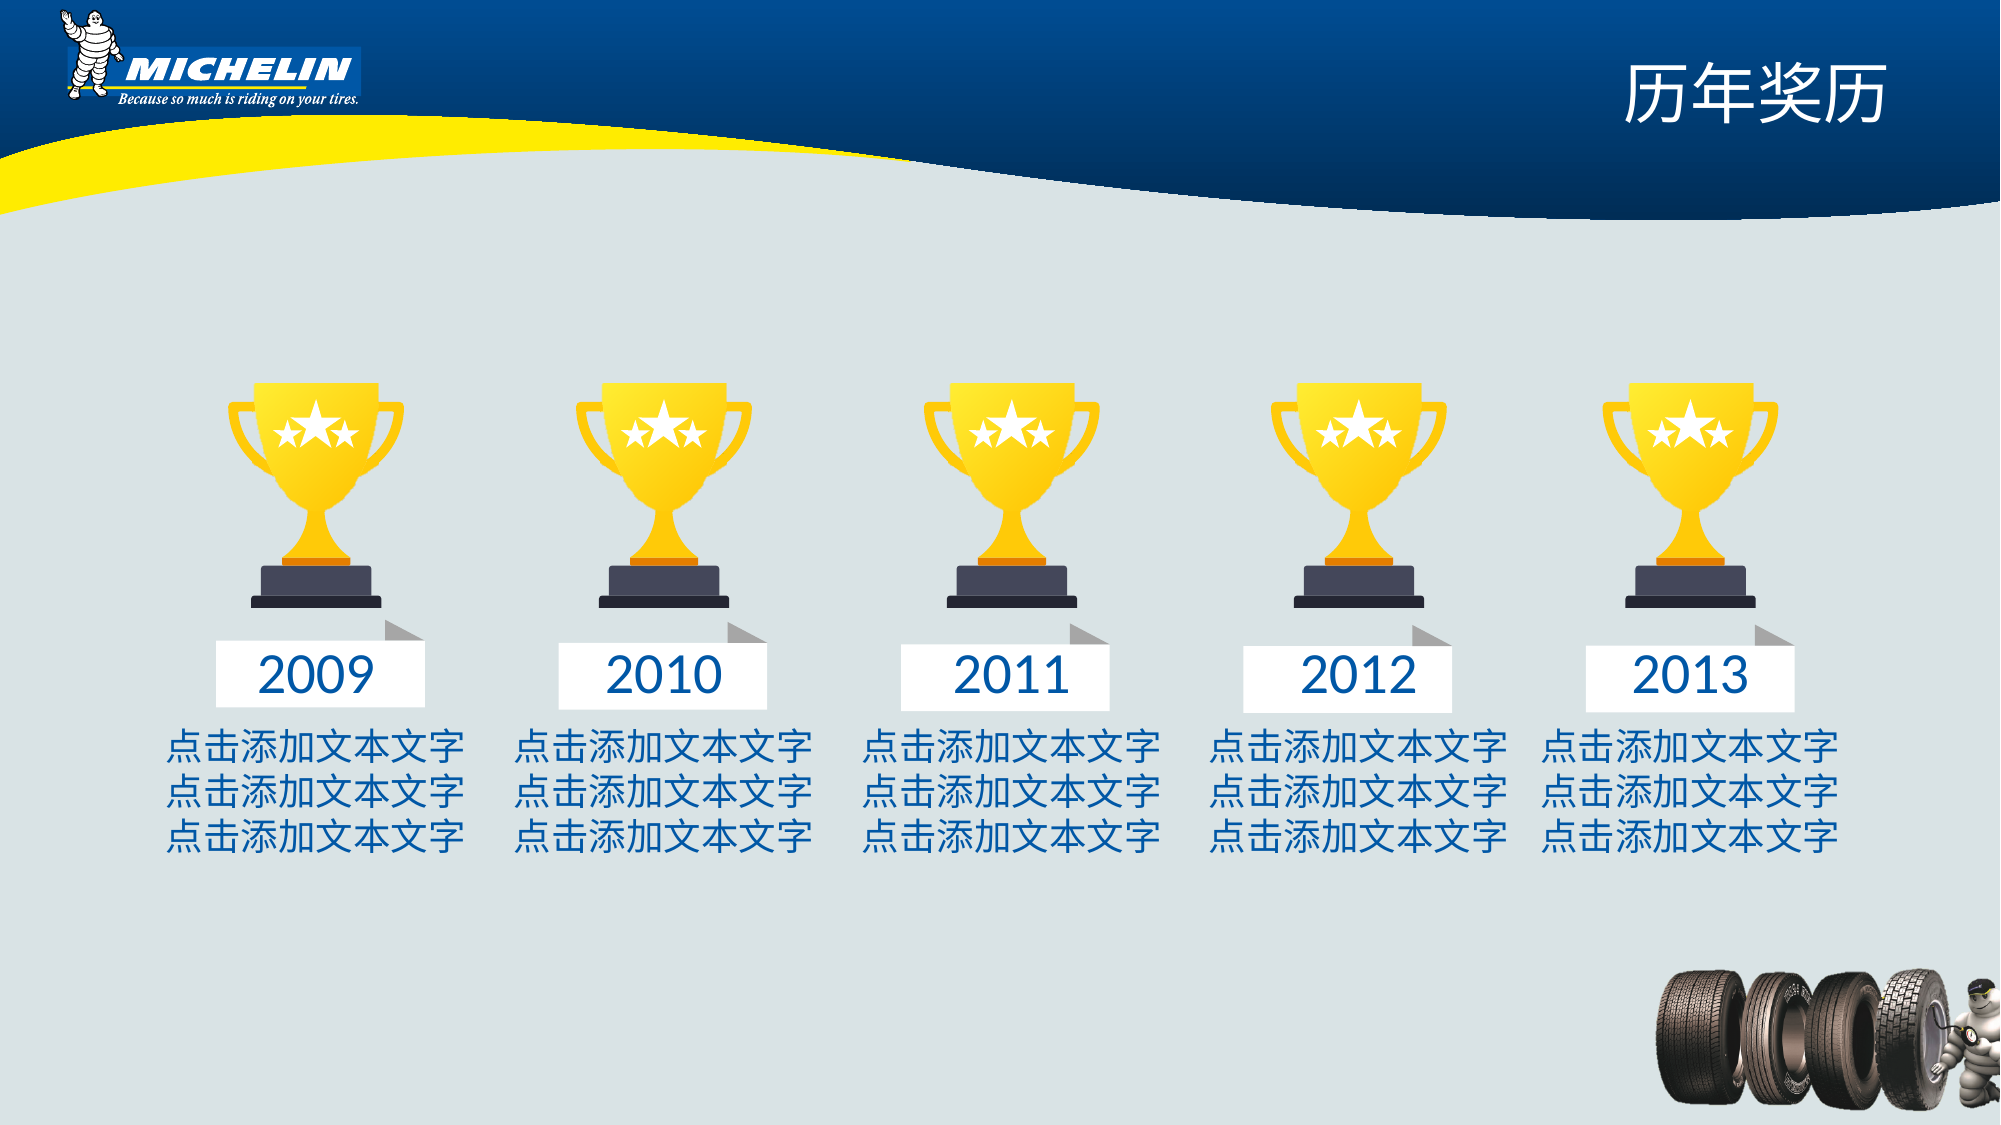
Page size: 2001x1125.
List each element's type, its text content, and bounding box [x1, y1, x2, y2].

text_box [576, 383, 752, 608]
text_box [1602, 383, 1779, 608]
text_box 点击添加文本文字 点击添加文本文字 点击添加文本文字 [1525, 715, 1856, 866]
picture [1637, 947, 2000, 1125]
text_box 点击添加文本文字 点击添加文本文字 点击添加文本文字 [499, 715, 829, 866]
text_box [1585, 627, 1795, 714]
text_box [228, 383, 404, 608]
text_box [216, 627, 425, 714]
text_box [558, 627, 768, 714]
text_box [726, 620, 740, 627]
text_box [384, 617, 402, 627]
text_box 点击添加文本文字 点击添加文本文字 点击添加文本文字 [1193, 715, 1524, 866]
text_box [923, 383, 1100, 608]
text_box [1270, 383, 1447, 608]
text_box [1068, 621, 1080, 627]
text_box 历年奖历 [1608, 44, 1906, 140]
text_box [1753, 622, 1762, 627]
text_box 点击添加文本文字 点击添加文本文字 点击添加文本文字 [846, 715, 1177, 866]
text_box 点击添加文本文字 点击添加文本文字 点击添加文本文字 [151, 715, 481, 866]
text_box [1243, 627, 1453, 714]
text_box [900, 627, 1110, 714]
